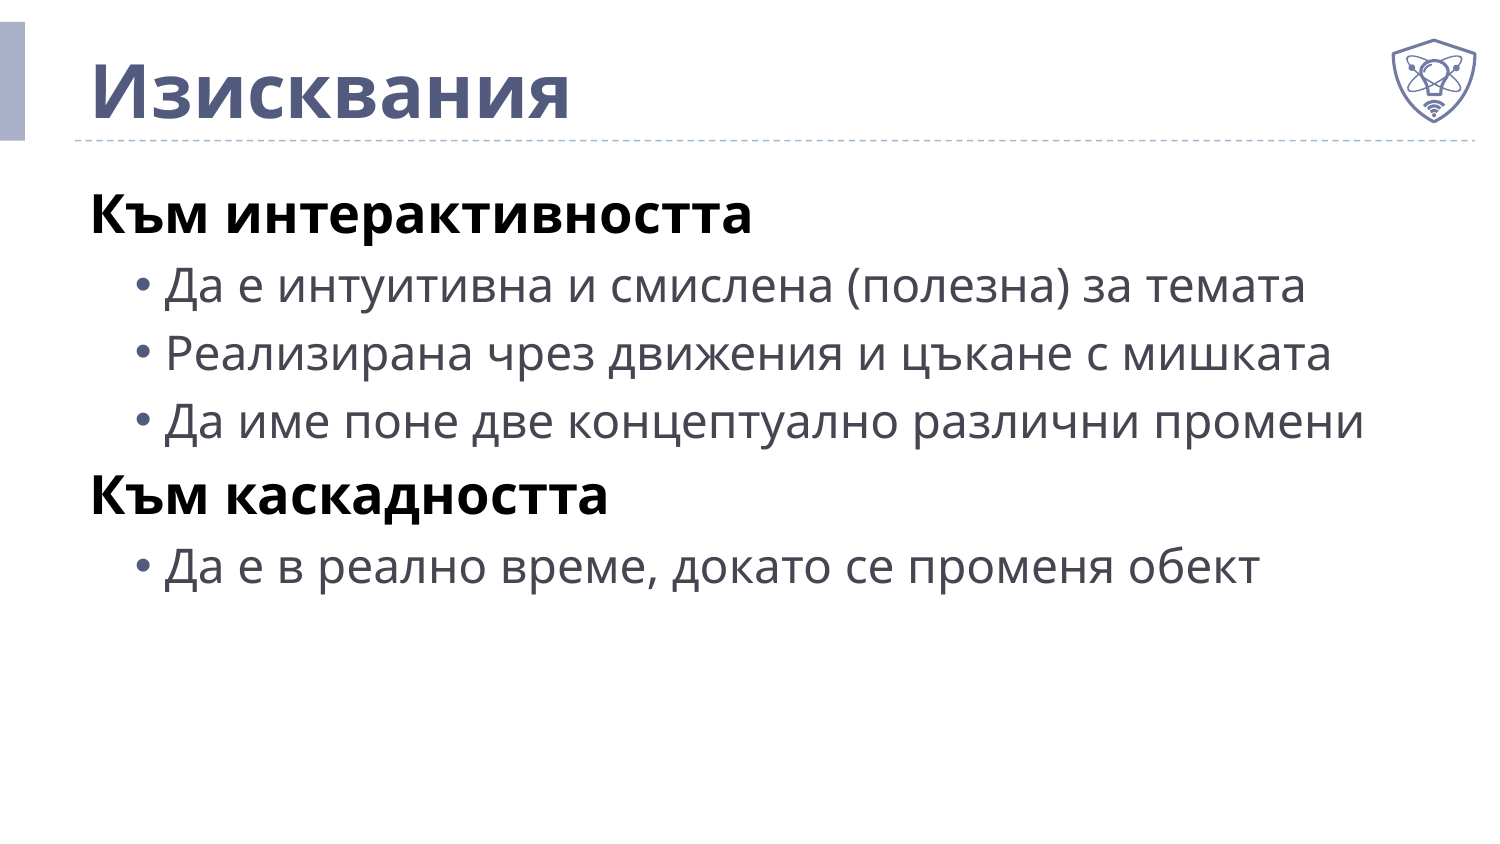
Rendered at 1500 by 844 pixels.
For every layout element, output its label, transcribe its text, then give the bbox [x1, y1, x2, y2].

title Изисквания [75, 18, 1475, 141]
list Към интерактивността Да е интуитивна и смислена (полезна) за темата Реализирана чрез движения и цъкане с мишката Да име поне две концептуално различни промени Към каскадността Да е в реално време, докато се променя обект [75, 171, 1475, 835]
